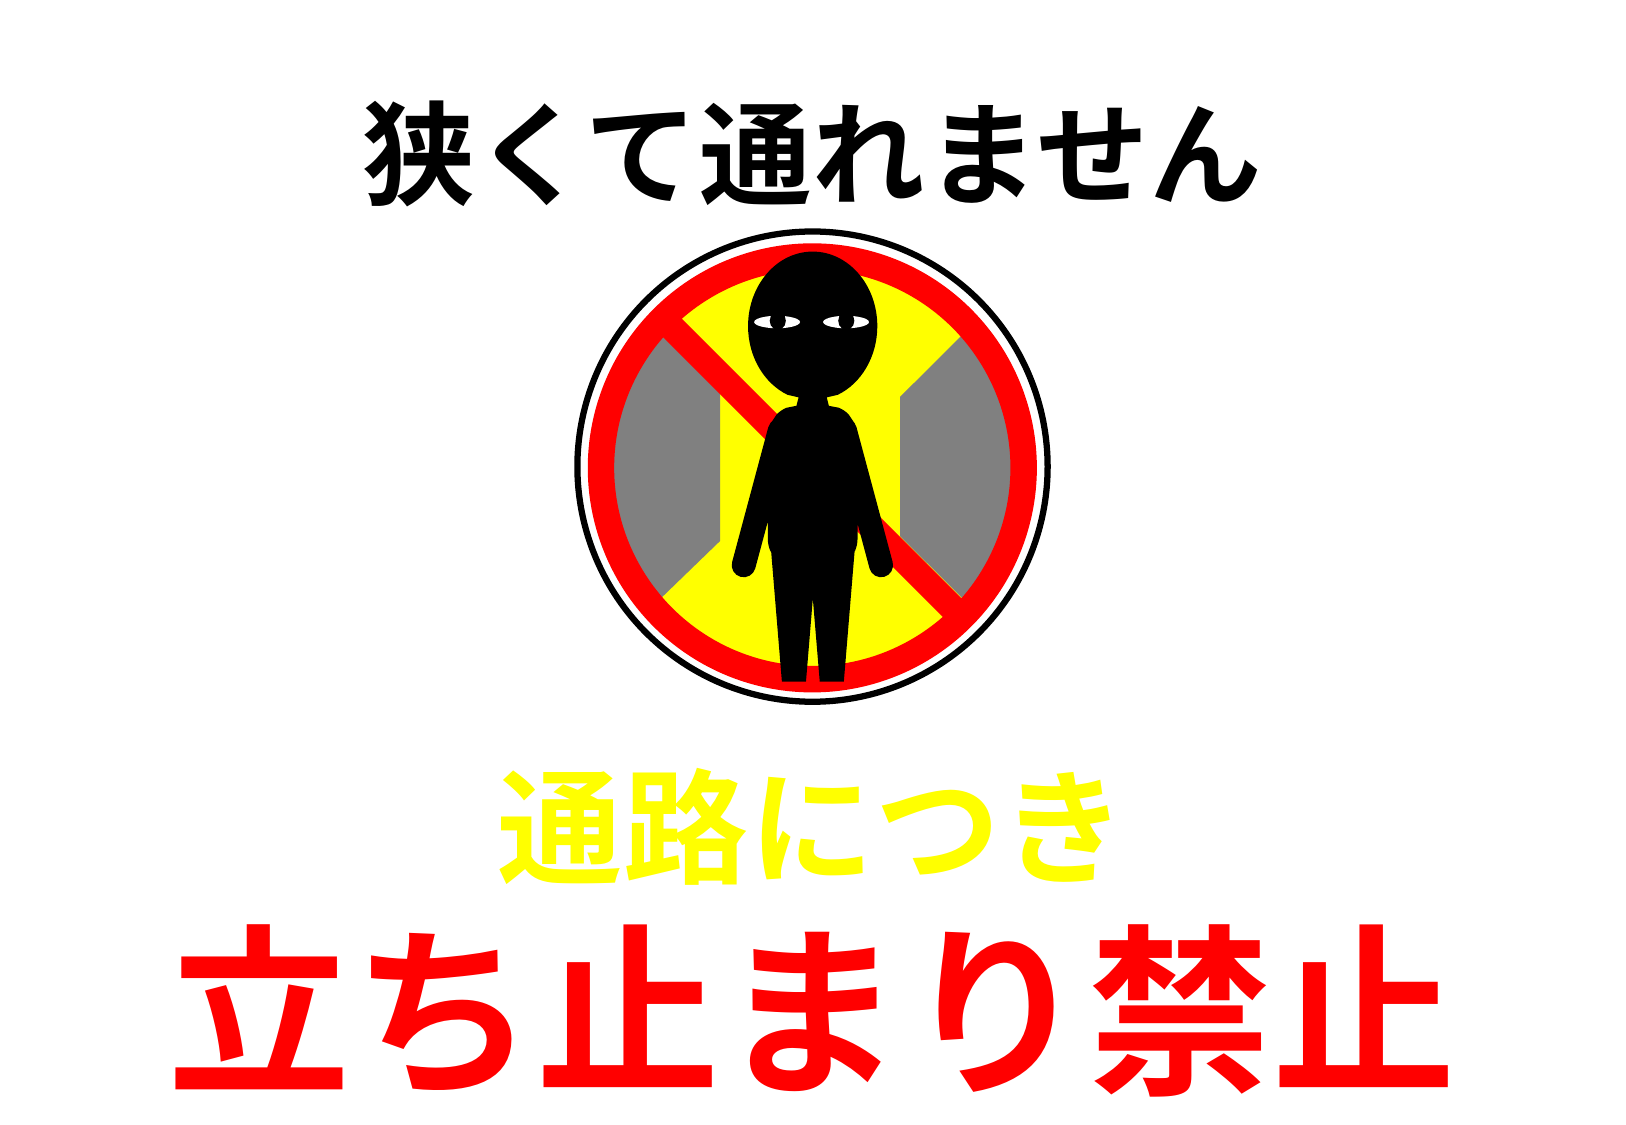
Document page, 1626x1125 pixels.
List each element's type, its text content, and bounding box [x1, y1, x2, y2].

text_box 立ち止まり禁止 [0, 907, 1625, 1125]
text_box 狭くて通れません [0, 76, 1625, 227]
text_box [577, 231, 1048, 702]
text_box 通路につき [0, 741, 1625, 907]
